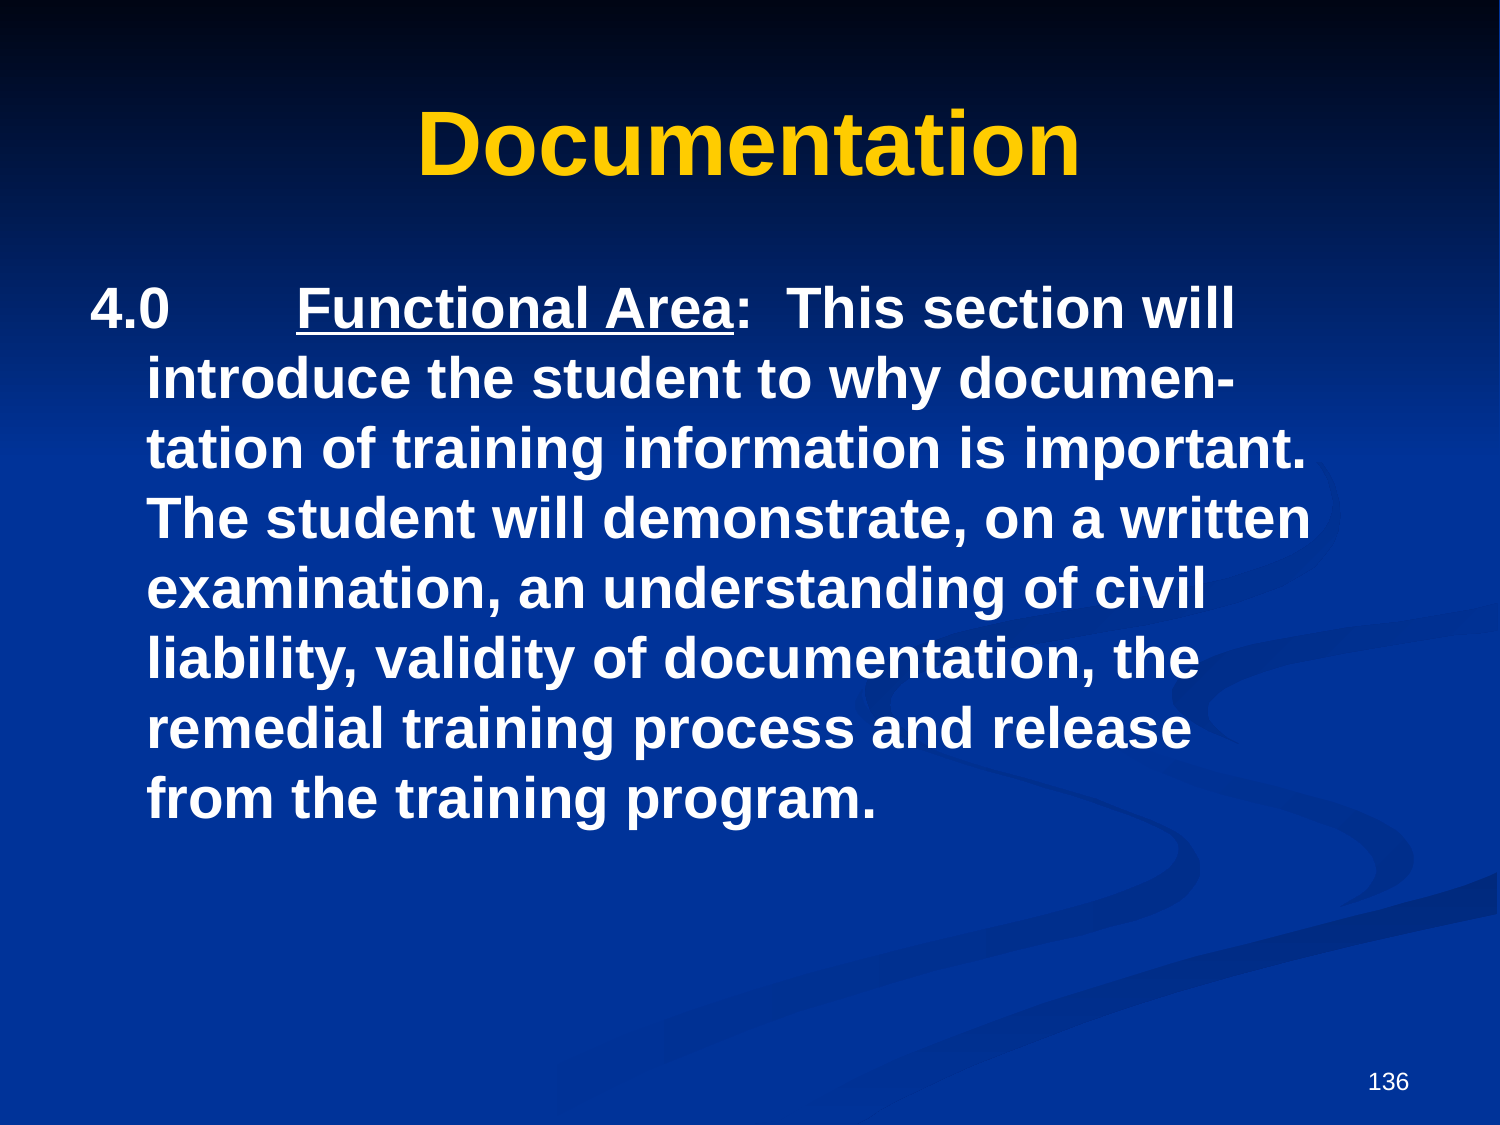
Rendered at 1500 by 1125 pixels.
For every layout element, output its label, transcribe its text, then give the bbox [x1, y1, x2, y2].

list 4.0 Functional Area: This section will introduce the student to why documen- tation of training information is important. The student will demonstrate, on a written examination, an understanding of civil liability, validity of documentation, the remedial training process and release from the training program. [74, 262, 1426, 1006]
title Documentation [74, 44, 1426, 233]
slide_number 136 [1074, 1024, 1426, 1104]
